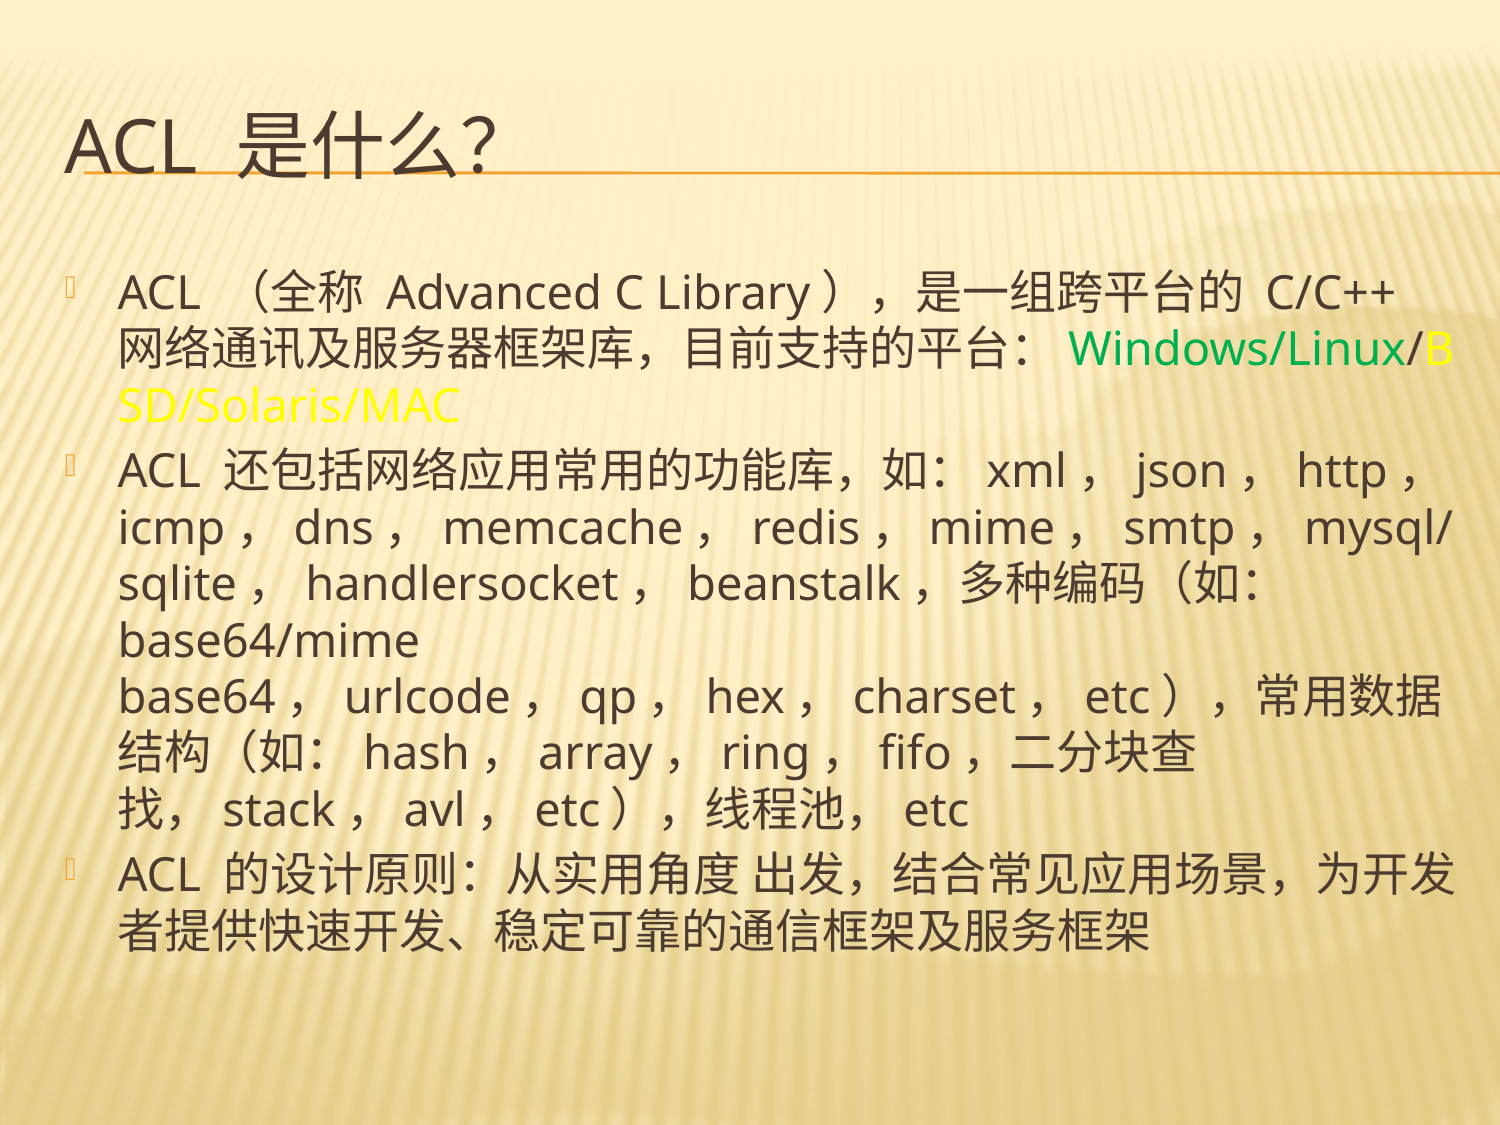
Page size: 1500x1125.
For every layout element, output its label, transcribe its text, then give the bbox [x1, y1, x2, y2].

list ACL （全称 Advanced C Library），是一组跨平台的 C/C++ 网络通讯及服务器框架库，目前支持的平台：Windows/Linux/BSD/Solaris/MAC ACL 还包括网络应用常用的功能库，如：xml，json，http，icmp，dns，memcache，redis，mime，smtp，mysql/sqlite，handlersocket，beanstalk，多种编码（如：base64/mime base64，urlcode，qp，hex，charset，etc），常用数据结构（如：hash，array，ring，fifo，二分块查找，stack，avl，etc），线程池，etc ACL 的设计原则：从实用角度 出发，结合常见应用场景，为开发者提供快速开发、稳定可靠的通信框架及服务框架 [50, 254, 1475, 998]
title ACL 是什么？ [50, 75, 1475, 213]
